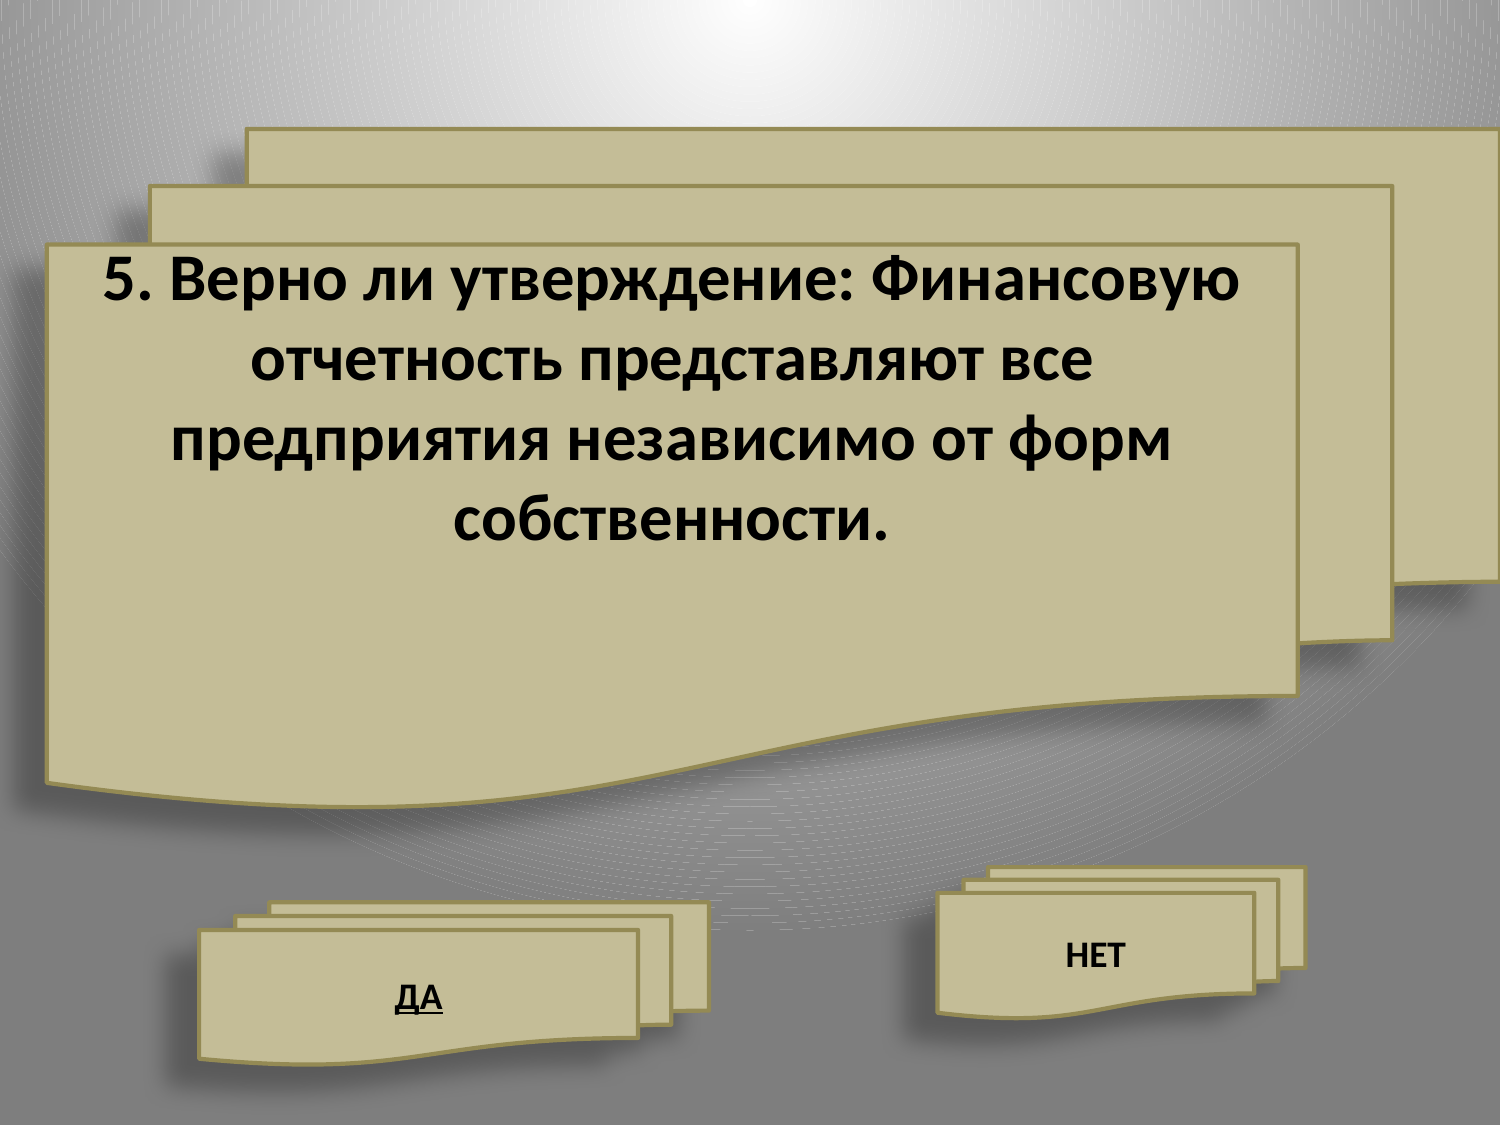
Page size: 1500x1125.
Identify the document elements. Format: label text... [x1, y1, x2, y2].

text_box НЕТ [935, 865, 1308, 1021]
text_box ДА [197, 900, 712, 1067]
text_box 5. Верно ли утверждение: Финансовую отчетность представляют все предприятия независимо от форм собственности. [44, 126, 1500, 810]
